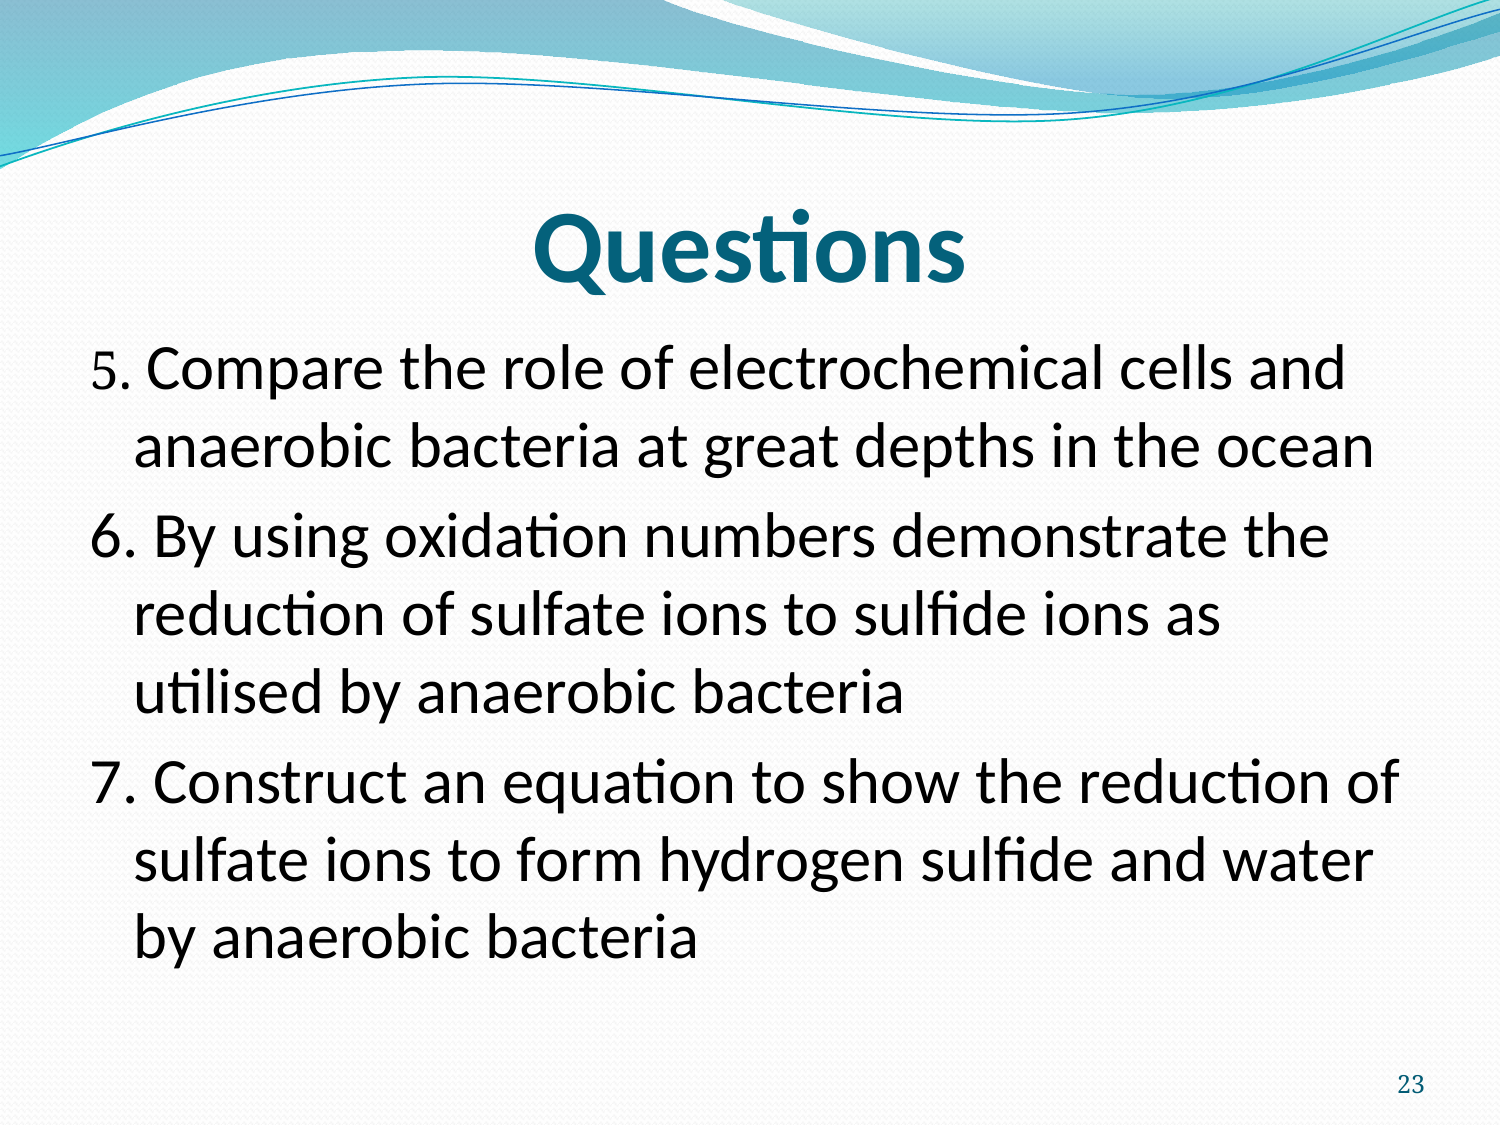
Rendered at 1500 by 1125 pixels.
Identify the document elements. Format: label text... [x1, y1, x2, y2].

title Questions [75, 115, 1425, 303]
slide_number 23 [1299, 1042, 1425, 1103]
list 5. Compare the role of electrochemical cells and anaerobic bacteria at great depths in the ocean 6. By using oxidation numbers demonstrate the reduction of sulfate ions to sulfide ions as utilised by anaerobic bacteria 7. Construct an equation to show the reduction of sulfate ions to form hydrogen sulfide and water by anaerobic bacteria [75, 317, 1425, 1038]
